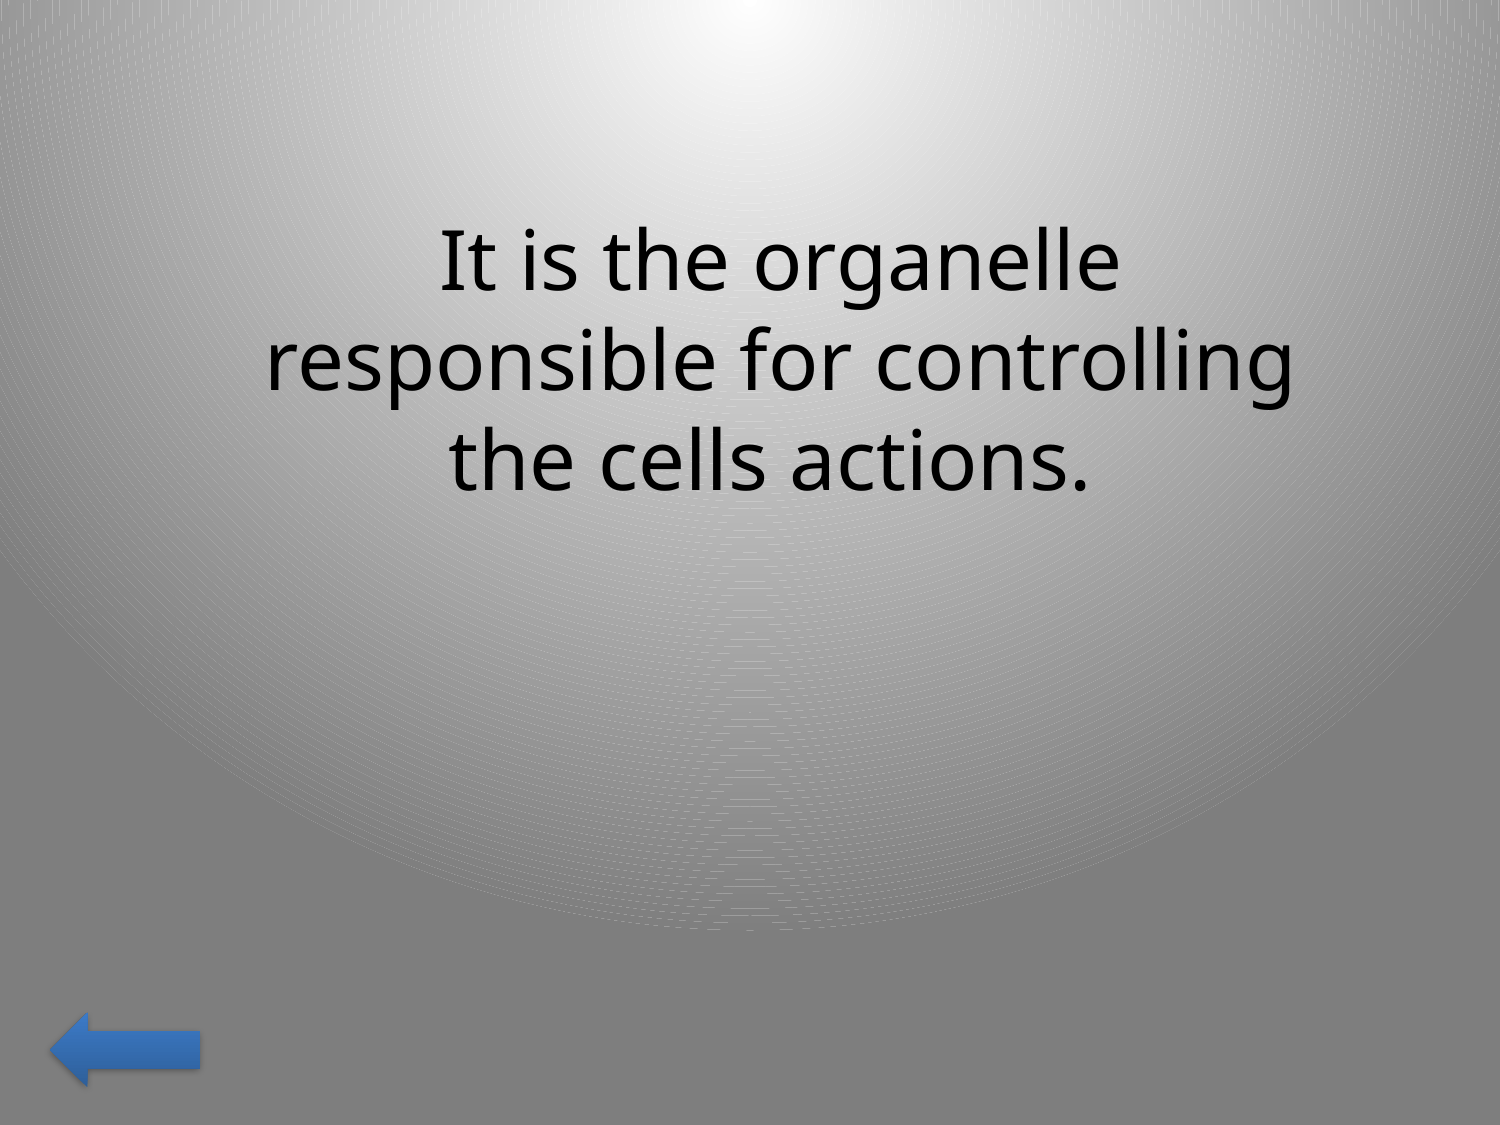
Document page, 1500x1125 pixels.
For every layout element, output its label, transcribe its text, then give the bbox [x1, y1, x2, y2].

text_box It is the organelle responsible for controlling the cells actions. [224, 200, 1338, 515]
text_box [49, 1012, 200, 1088]
